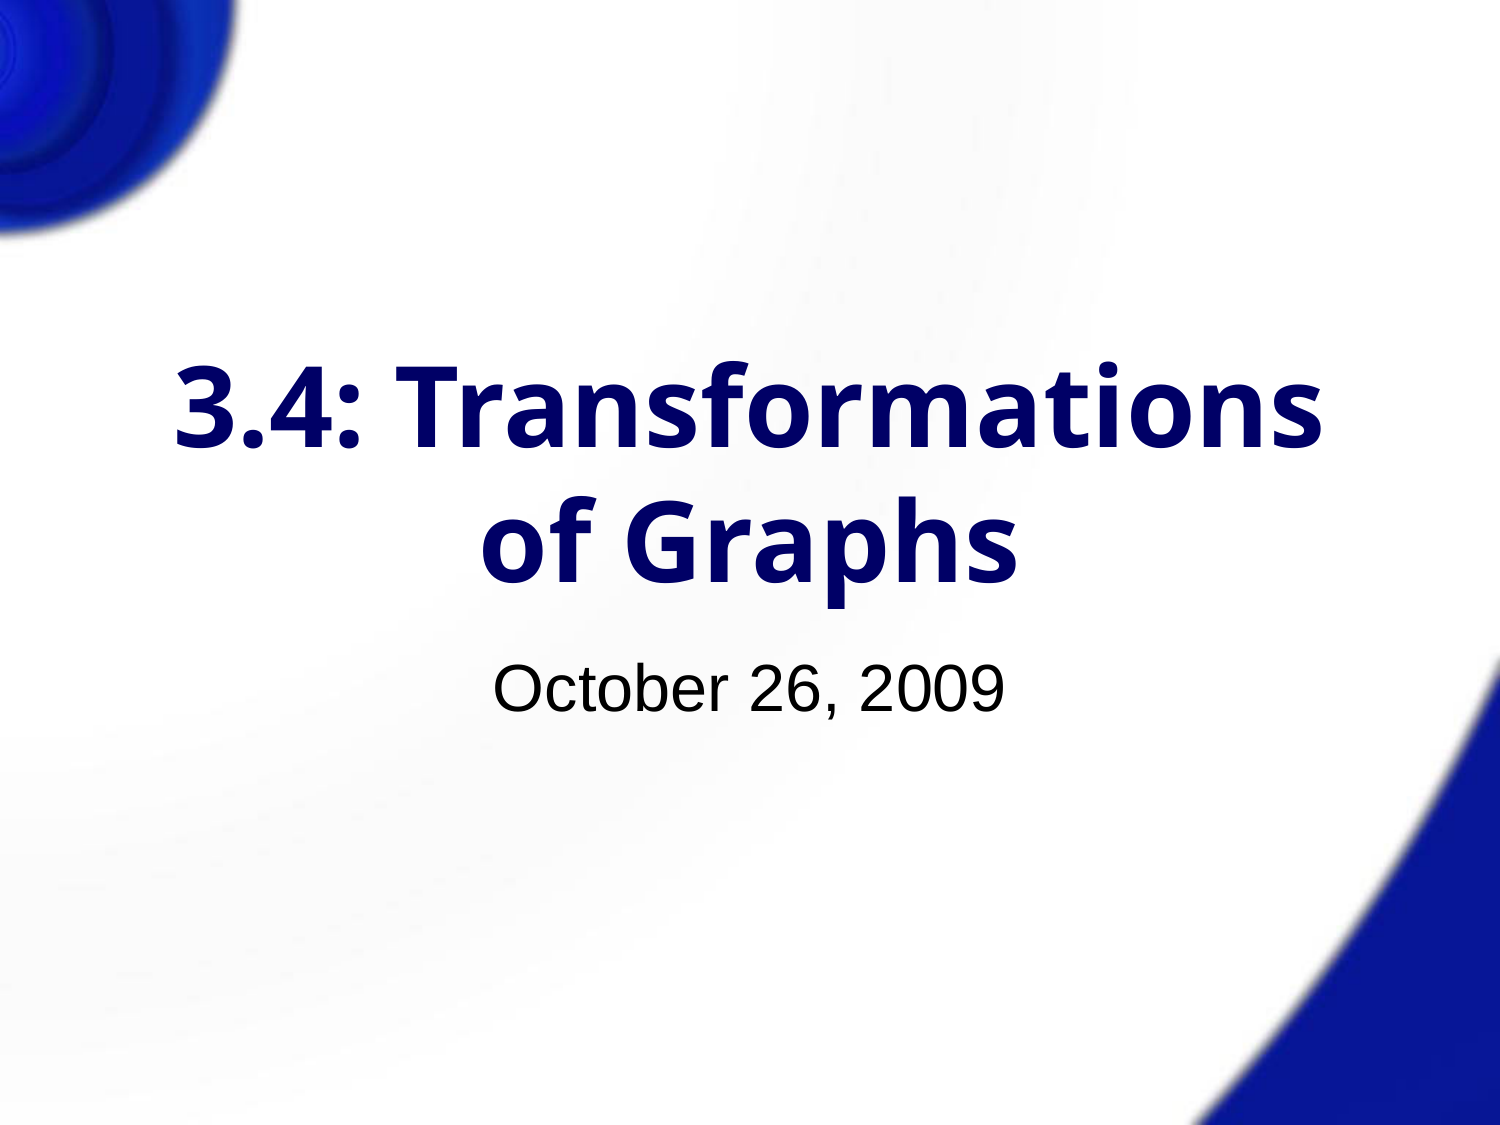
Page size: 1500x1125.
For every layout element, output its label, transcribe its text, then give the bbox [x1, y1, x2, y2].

subtitle October 26, 2009 [224, 637, 1276, 926]
picture [0, 0, 1500, 1125]
title 3.4: Transformations of Graphs [112, 349, 1388, 591]
